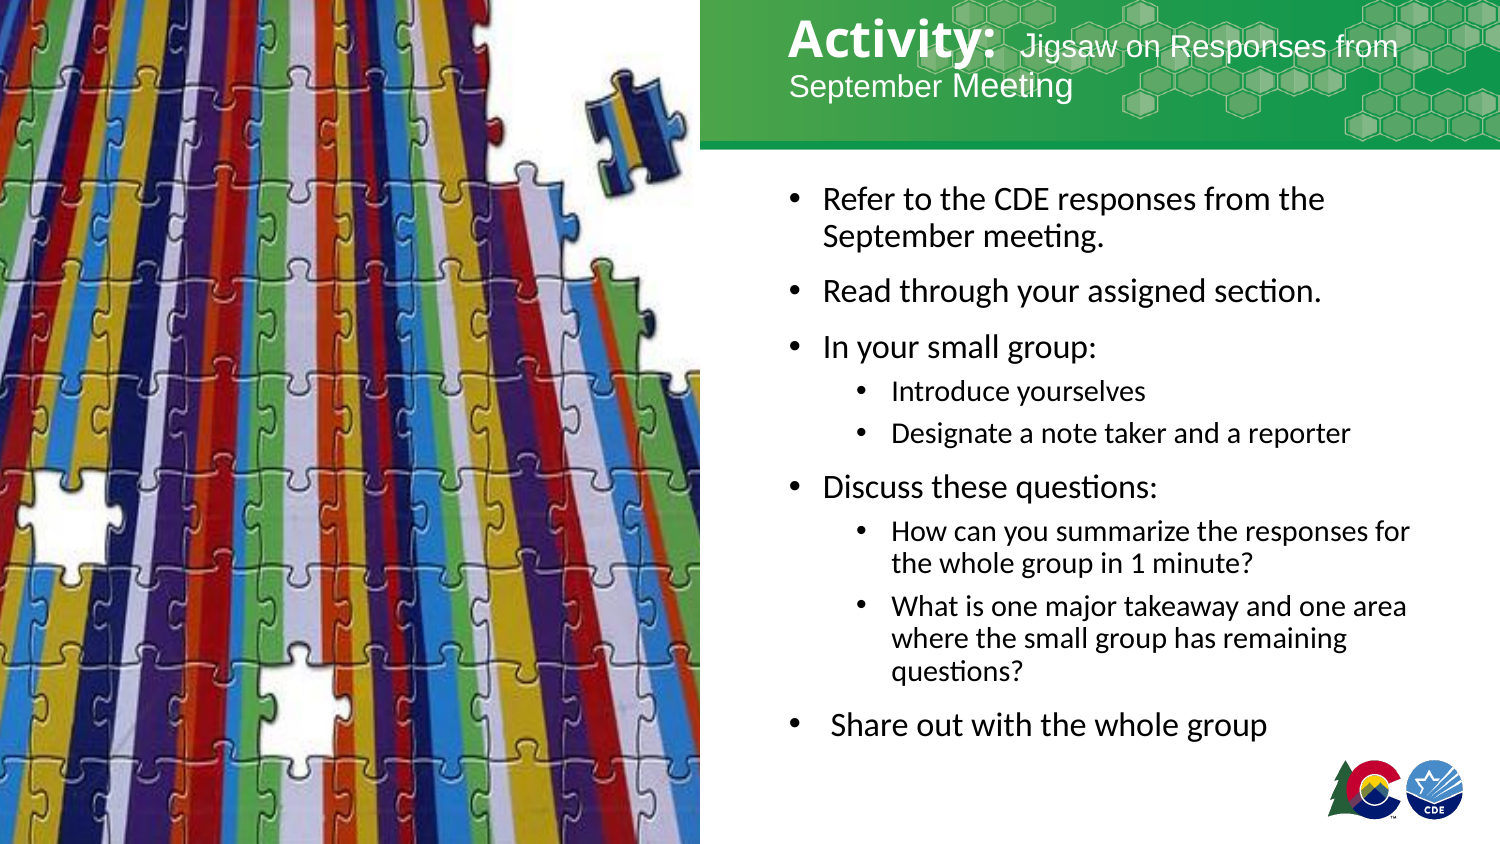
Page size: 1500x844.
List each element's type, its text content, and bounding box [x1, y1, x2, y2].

picture [0, 0, 1500, 844]
title Activity: Jigsaw on Responses from September Meeting [788, 13, 1484, 107]
list Refer to the CDE responses from the September meeting. Read through your assigned section. In your small group: Introduce yourselves Designate a note taker and a reporter Discuss these questions: How can you summarize the responses for the whole group in 1 minute? What is one major takeaway and one area where the small group has remaining questions? Share out with the whole group [788, 181, 1449, 753]
picture [1327, 759, 1463, 820]
